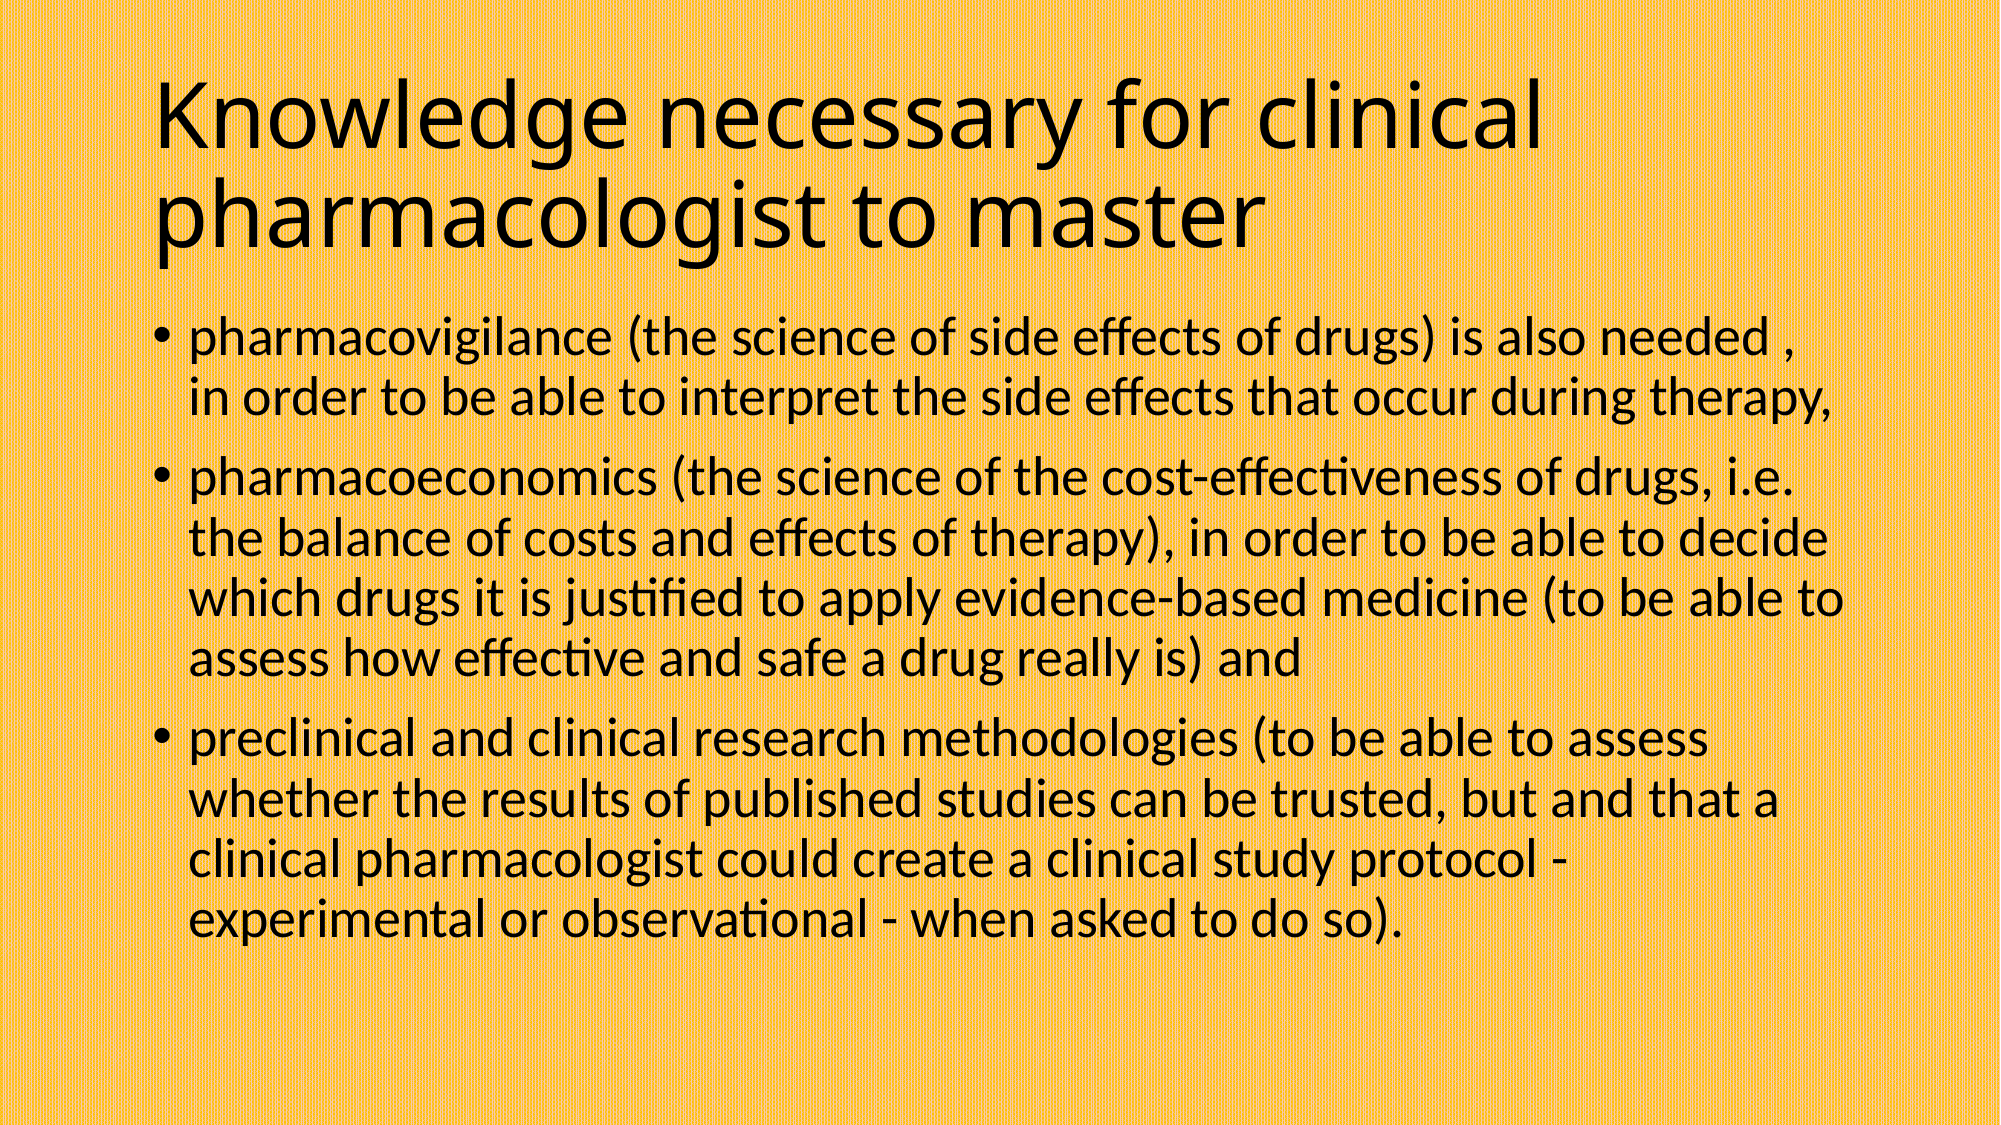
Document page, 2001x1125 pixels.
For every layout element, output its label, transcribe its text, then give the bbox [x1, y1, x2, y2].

list pharmacovigilance (the science of side effects of drugs) is also needed , in order to be able to interpret the side effects that occur during therapy, pharmacoeconomics (the science of the cost-effectiveness of drugs, i.e. the balance of costs and effects of therapy), in order to be able to decide which drugs it is justified to apply evidence-based medicine (to be able to assess how effective and safe a drug really is) and preclinical and clinical research methodologies (to be able to assess whether the results of published studies can be trusted, but and that a clinical pharmacologist could create a clinical study protocol - experimental or observational - when asked to do so). [137, 299, 1863, 1014]
title Knowledge necessary for clinical pharmacologist to master [137, 59, 1863, 278]
